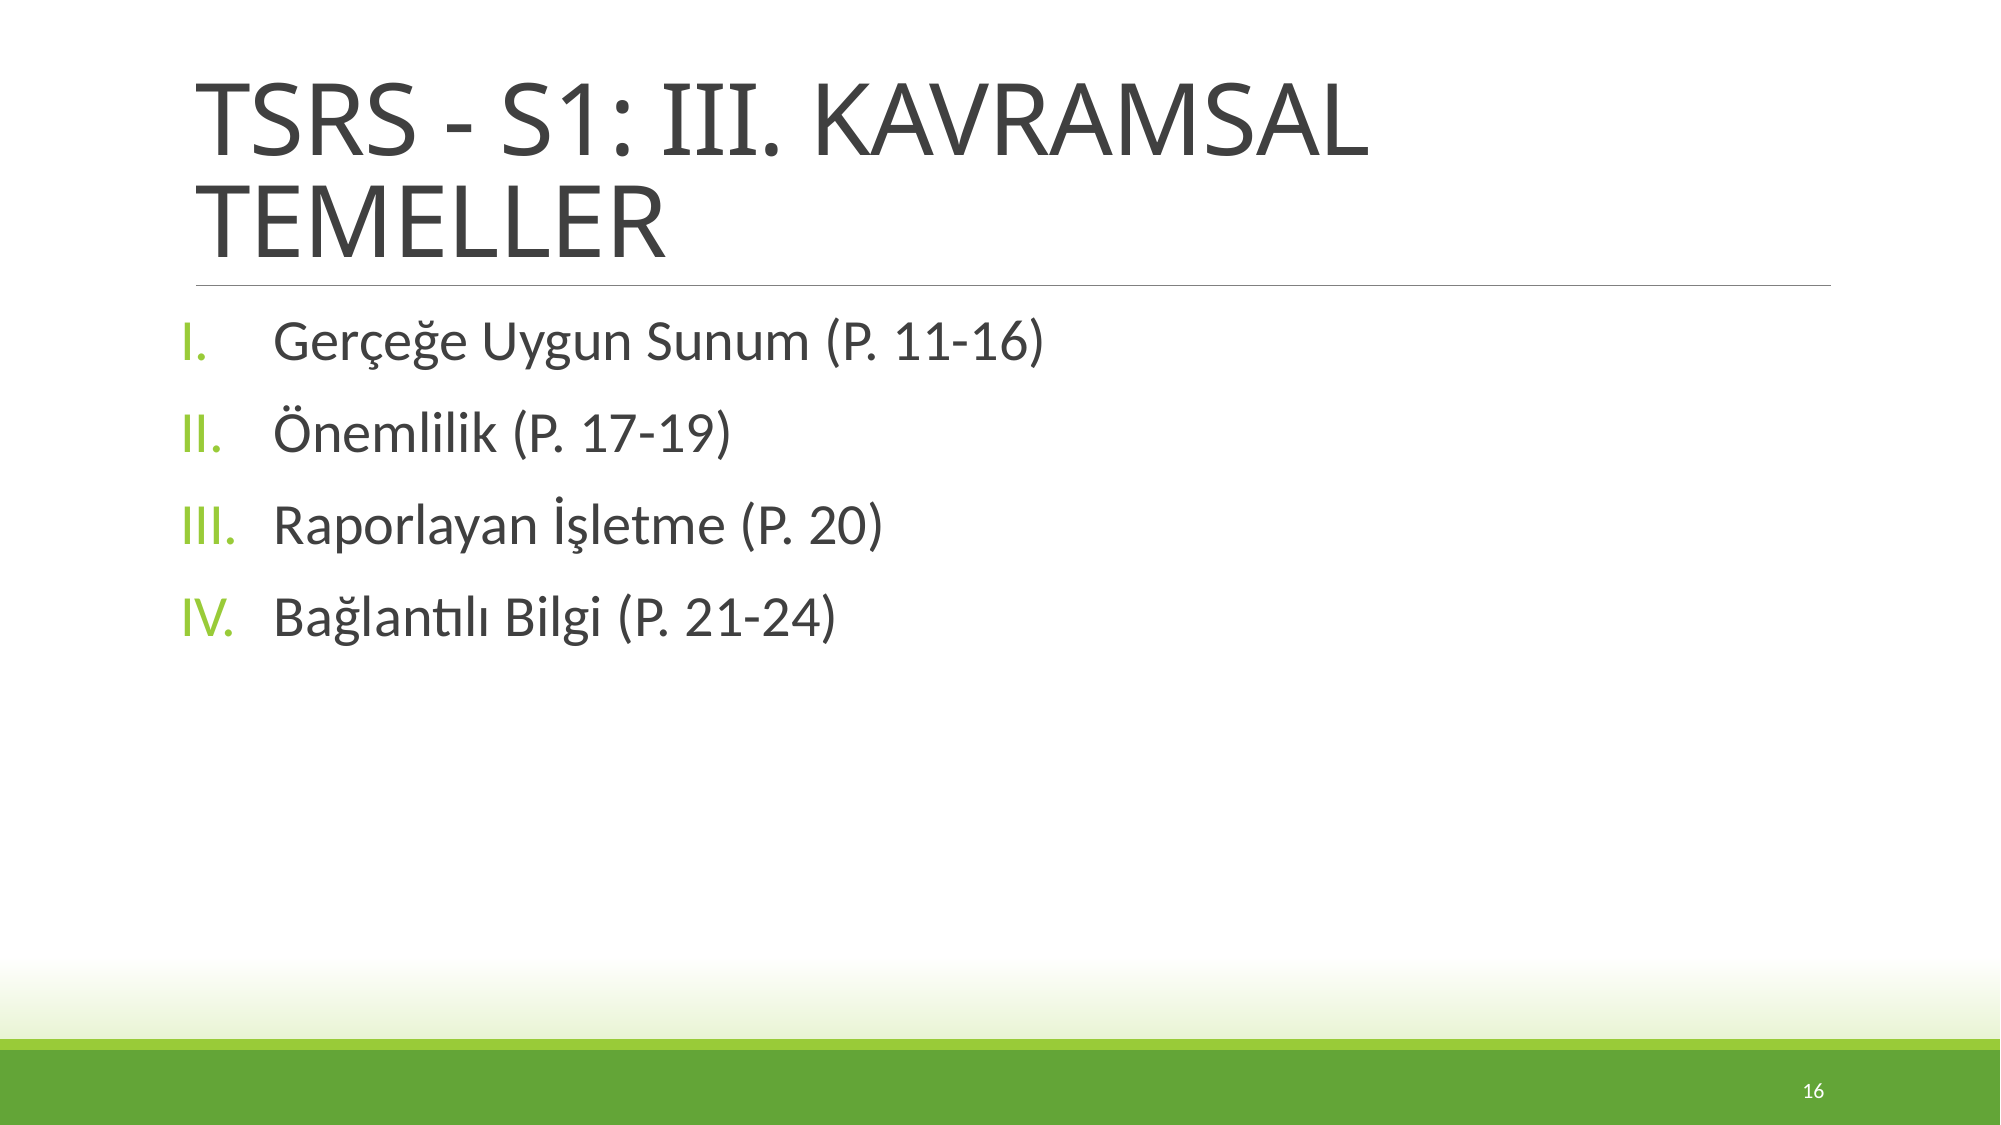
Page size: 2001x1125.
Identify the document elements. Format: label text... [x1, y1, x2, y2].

list Gerçeğe Uygun Sunum (P. 11-16) Önemlilik (P. 17-19) Raporlayan İşletme (P. 20) Bağlantılı Bilgi (P. 21-24) [180, 302, 1845, 963]
slide_number 16 [1624, 1059, 1840, 1120]
title TSRS - S1: III. KAVRAMSAL TEMELLER [180, 47, 1830, 285]
